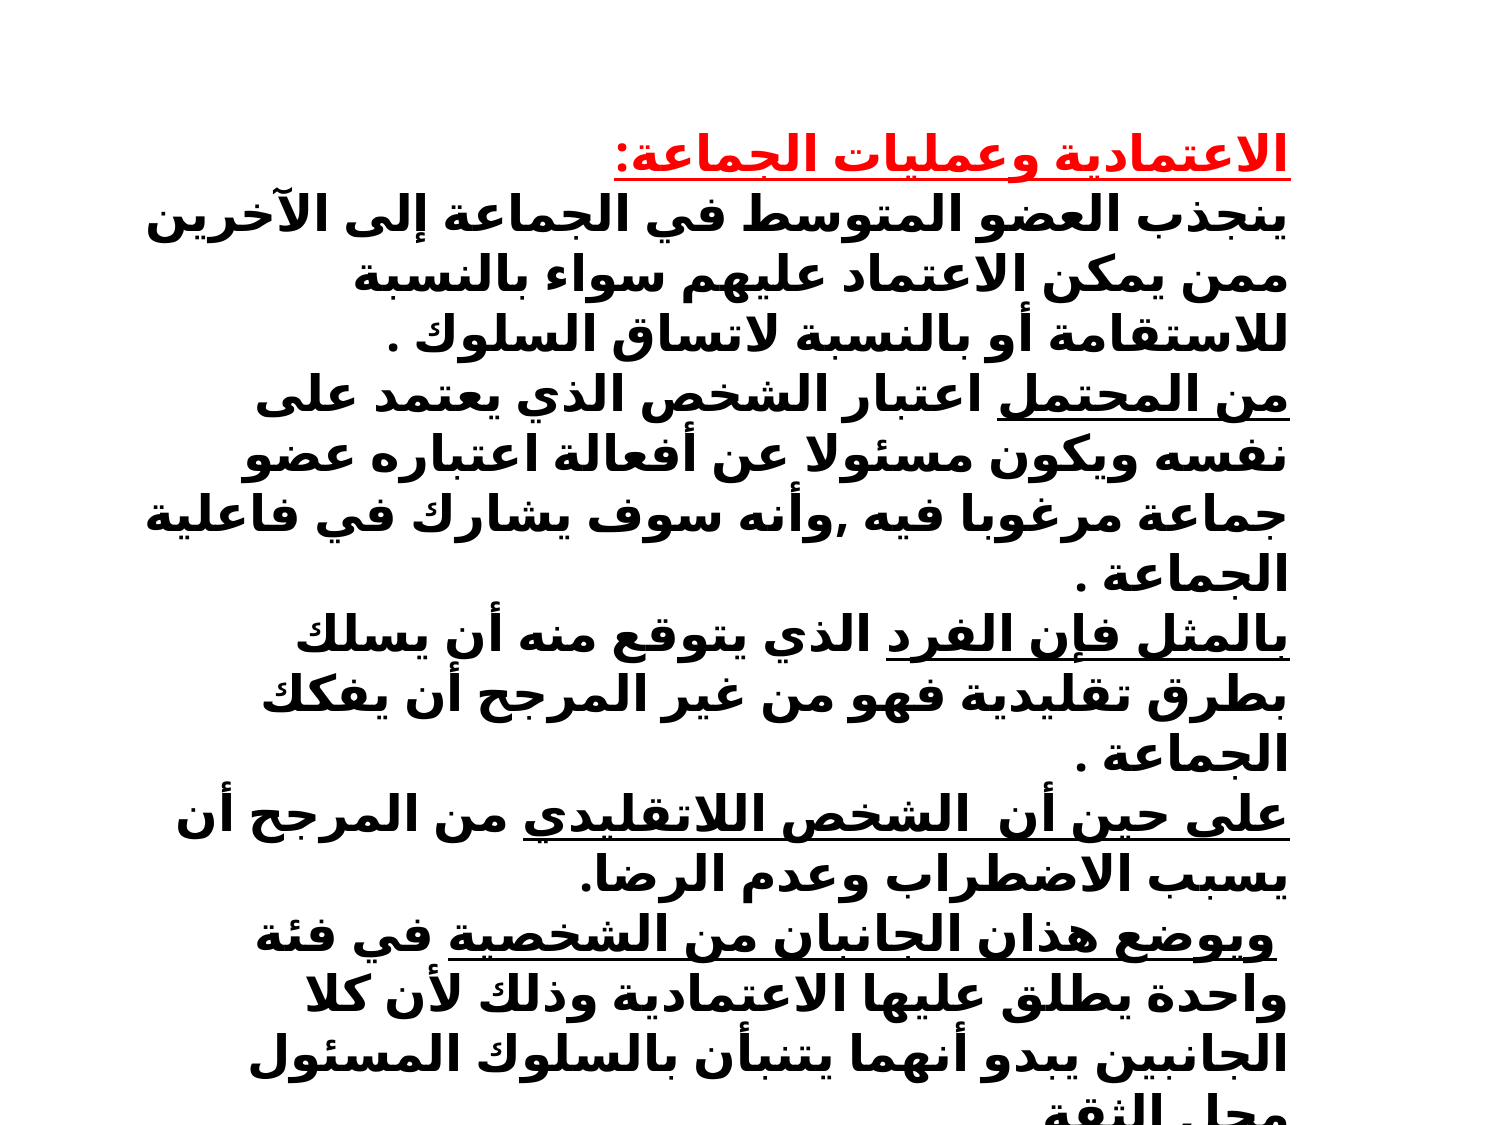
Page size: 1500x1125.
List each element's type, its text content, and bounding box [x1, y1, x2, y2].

text_box الاعتمادية وعمليات الجماعة: ينجذب العضو المتوسط في الجماعة إلى الآخرين ممن يمكن الاعتماد عليهم سواء بالنسبة للاستقامة أو بالنسبة لاتساق السلوك . من المحتمل اعتبار الشخص الذي يعتمد على نفسه ويكون مسئولا عن أفعالة اعتباره عضو جماعة مرغوبا فيه ,وأنه سوف يشارك في فاعلية الجماعة . بالمثل فإن الفرد الذي يتوقع منه أن يسلك بطرق تقليدية فهو من غير المرجح أن يفكك الجماعة . على حين أن الشخص اللاتقليدي من المرجح أن يسبب الاضطراب وعدم الرضا. ويوضع هذان الجانبان من الشخصية في فئة واحدة يطلق عليها الاعتمادية وذلك لأن كلا الجانبين يبدو أنهما يتنبأن بالسلوك المسئول محل الثقة . [123, 113, 1306, 1125]
